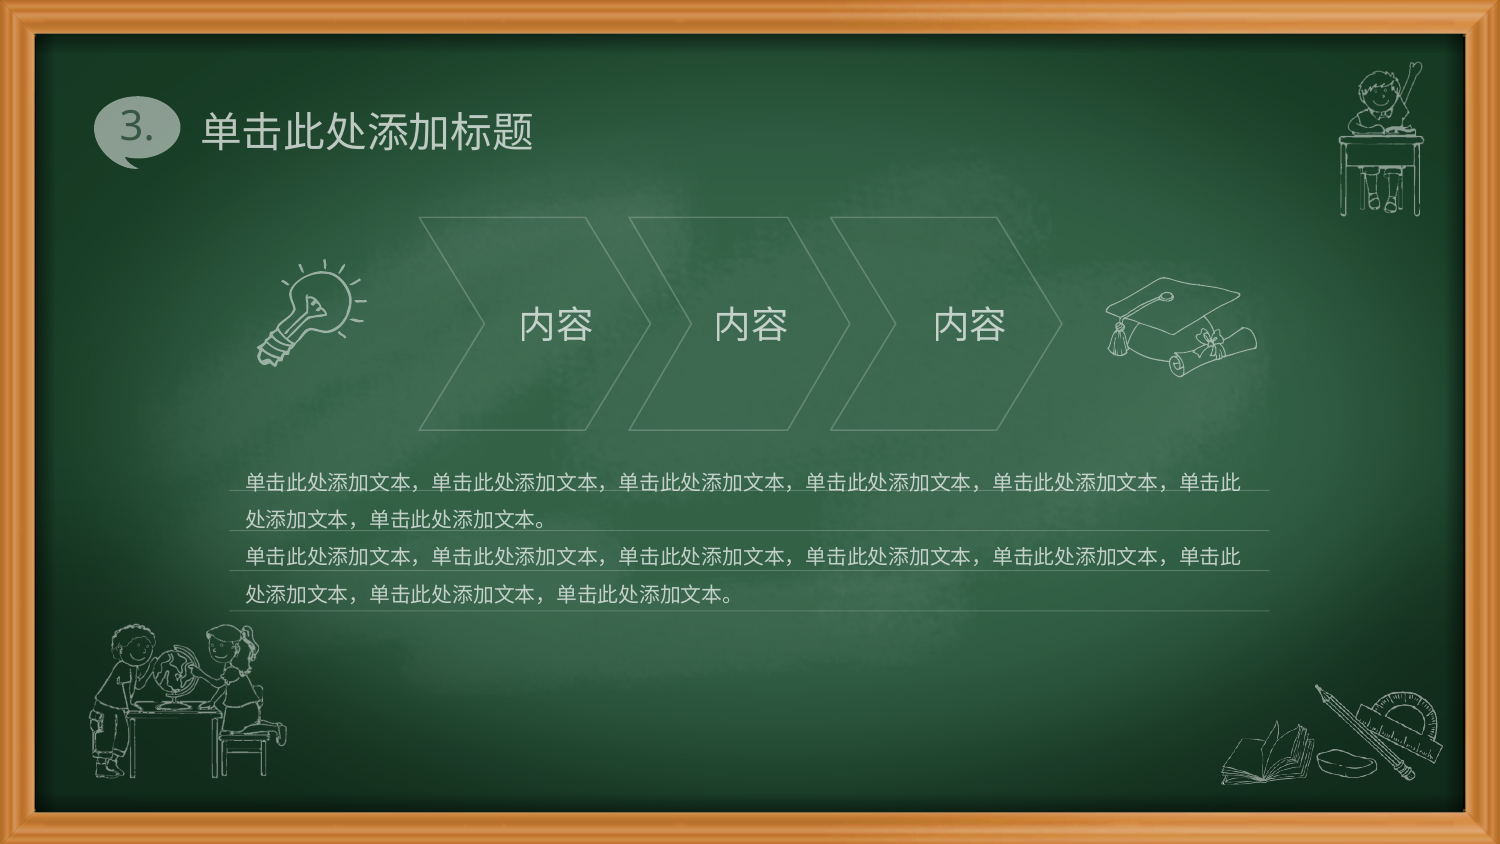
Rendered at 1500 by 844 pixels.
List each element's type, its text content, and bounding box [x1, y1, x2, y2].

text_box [229, 449, 1270, 617]
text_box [830, 217, 1063, 431]
picture [0, 0, 1500, 844]
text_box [256, 258, 368, 368]
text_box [418, 217, 651, 431]
text_box [1105, 277, 1257, 378]
title 单击此处添加标题 [185, 97, 1022, 164]
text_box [653, 217, 828, 431]
